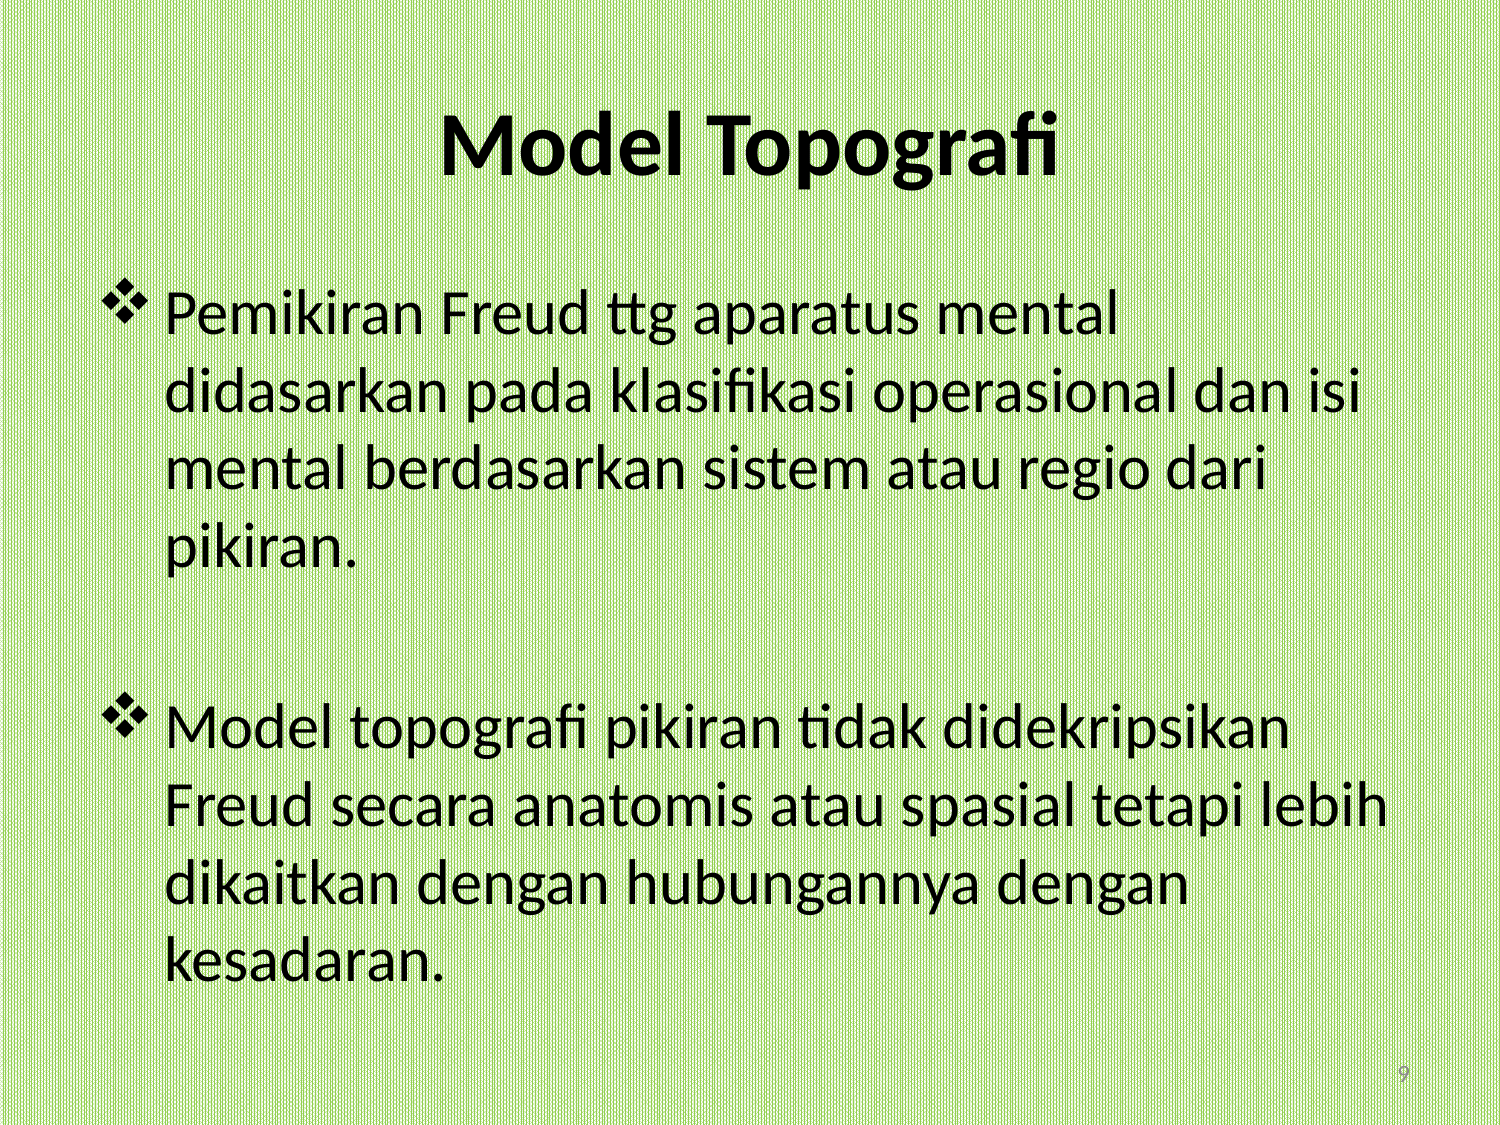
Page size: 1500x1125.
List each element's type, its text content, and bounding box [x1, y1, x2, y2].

slide_number 9 [1074, 1042, 1425, 1103]
title Model Topografi [75, 45, 1425, 233]
list Pemikiran Freud ttg aparatus mental didasarkan pada klasifikasi operasional dan isi mental berdasarkan sistem atau regio dari pikiran. Model topografi pikiran tidak didekripsikan Freud secara anatomis atau spasial tetapi lebih dikaitkan dengan hubungannya dengan kesadaran. [75, 262, 1425, 1005]
